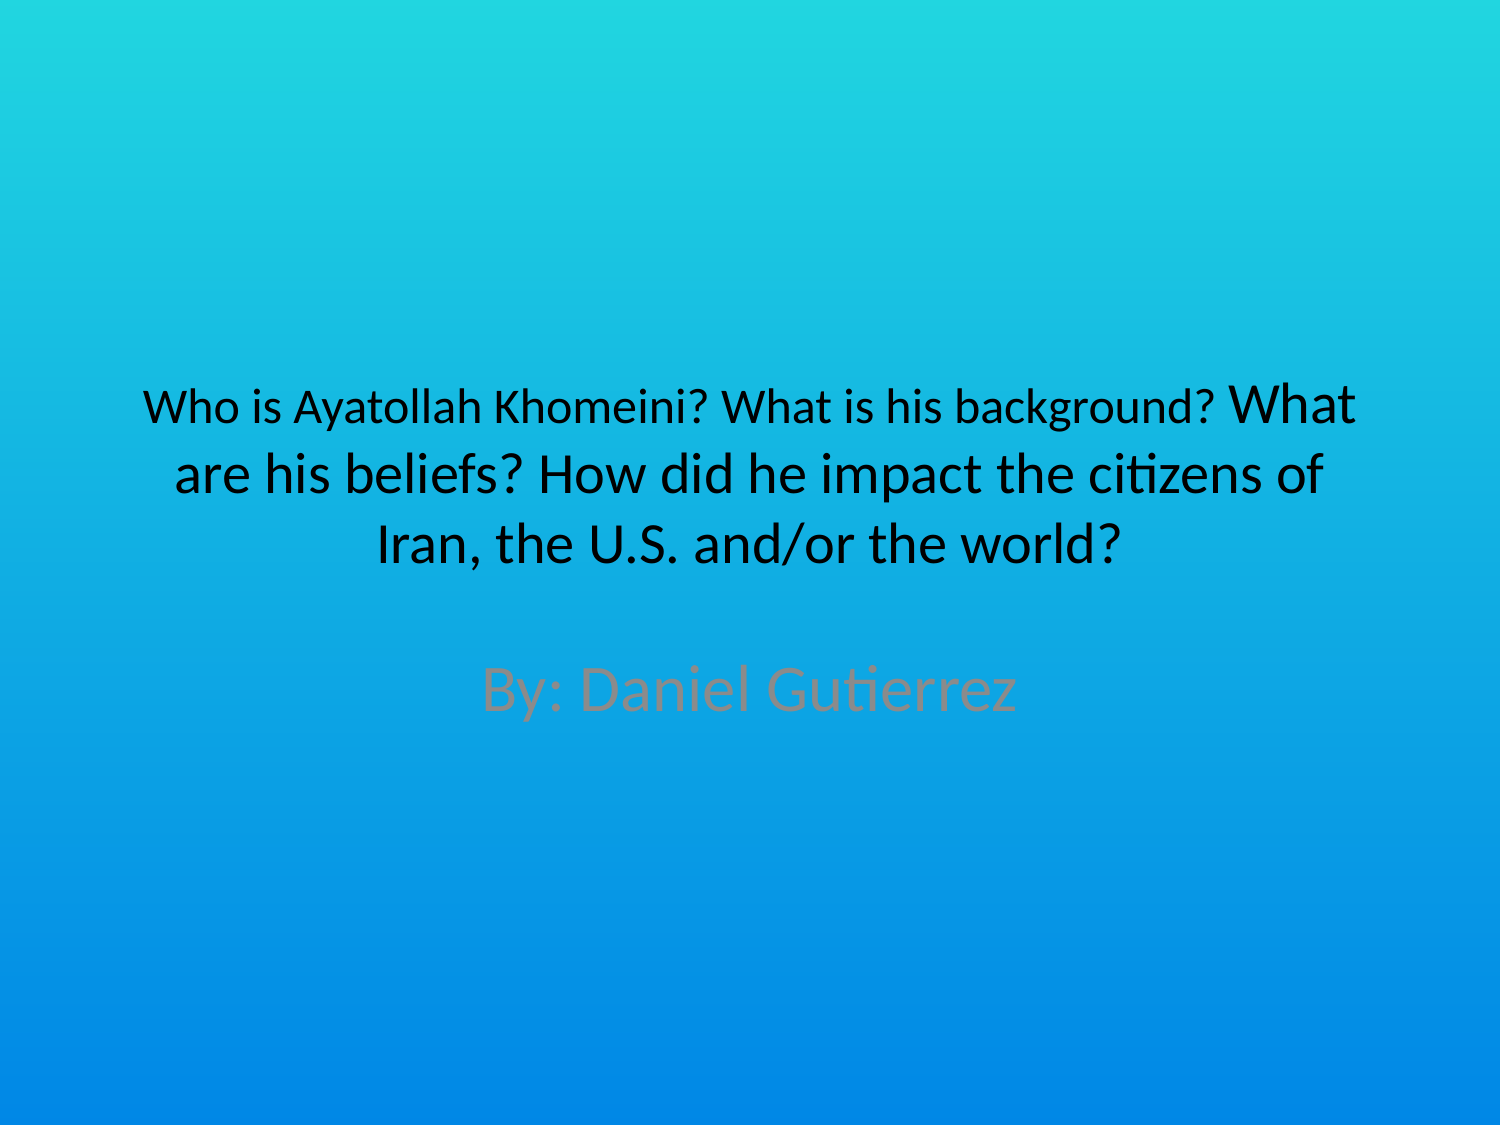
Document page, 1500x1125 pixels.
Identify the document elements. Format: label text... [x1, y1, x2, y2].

title Who is Ayatollah Khomeini? What is his background? What are his beliefs? How did he impact the citizens of Iran, the U.S. and/or the world? [112, 349, 1388, 591]
subtitle By: Daniel Gutierrez [225, 637, 1275, 925]
